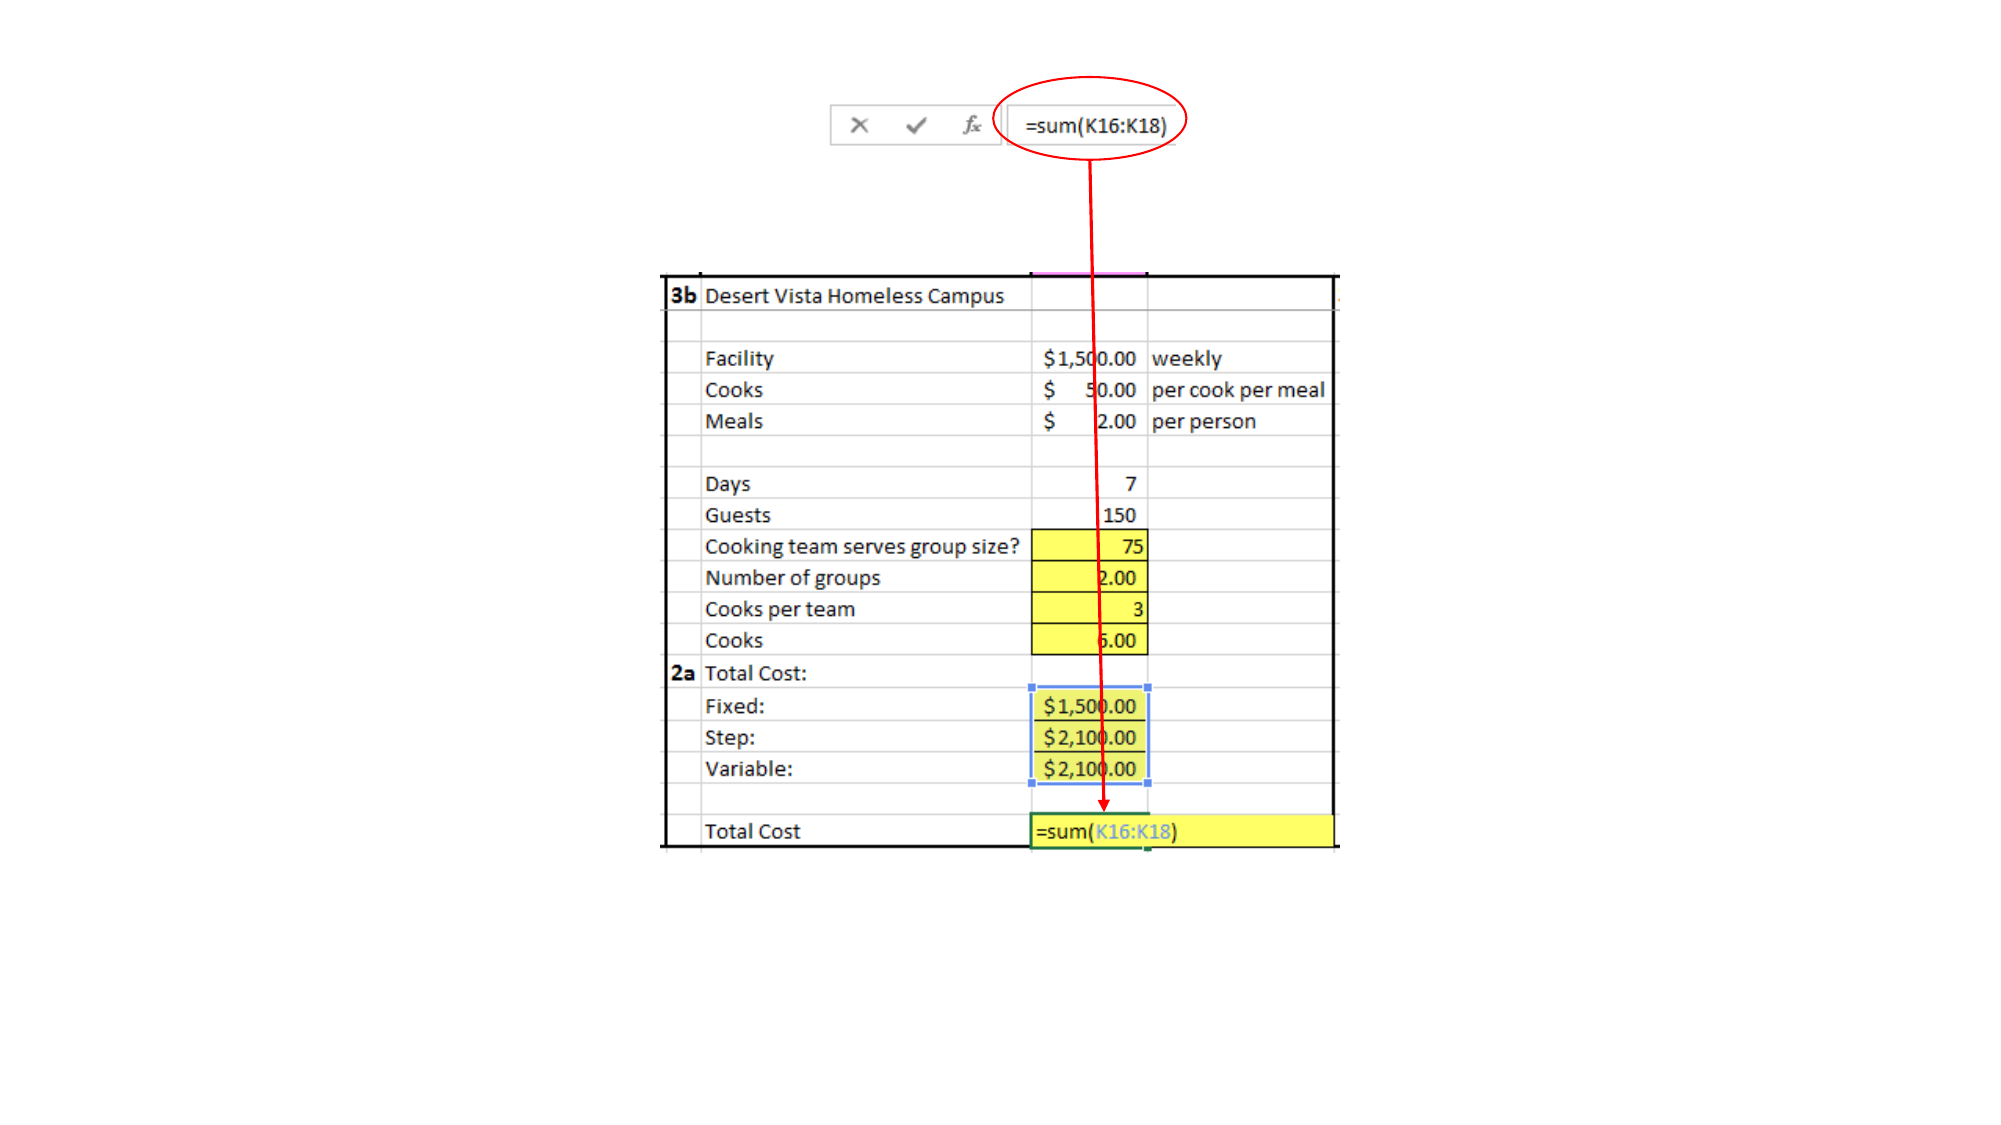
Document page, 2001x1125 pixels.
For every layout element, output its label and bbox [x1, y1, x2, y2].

text_box [1089, 159, 1104, 813]
picture [824, 100, 1176, 160]
picture [660, 272, 1340, 853]
text_box [1001, 75, 1188, 139]
